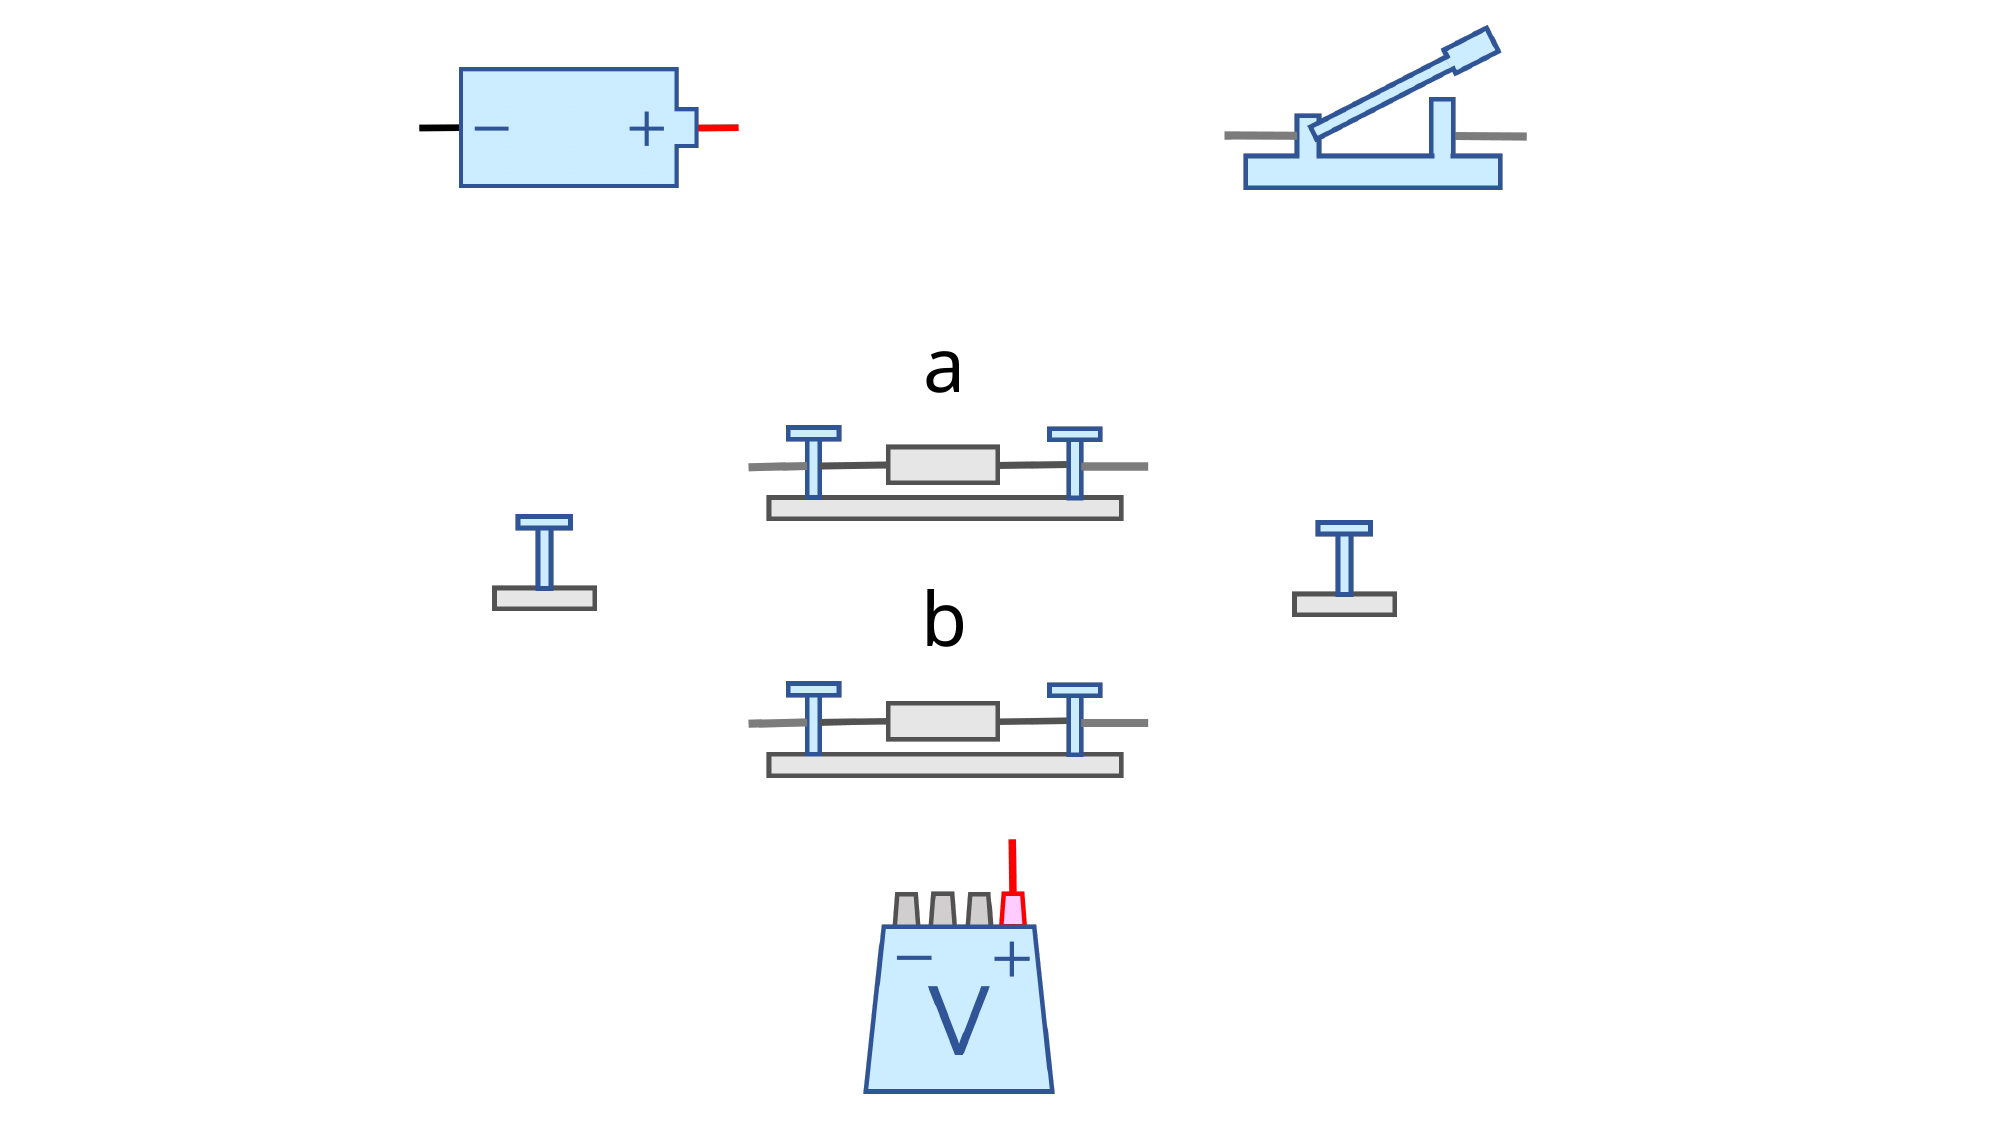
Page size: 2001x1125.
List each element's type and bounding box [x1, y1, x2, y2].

text_box [748, 584, 1152, 778]
picture [491, 514, 597, 611]
picture [850, 834, 1076, 1125]
picture [1291, 520, 1397, 617]
picture [418, 66, 742, 200]
text_box [748, 330, 1152, 522]
picture [1223, 23, 1531, 190]
